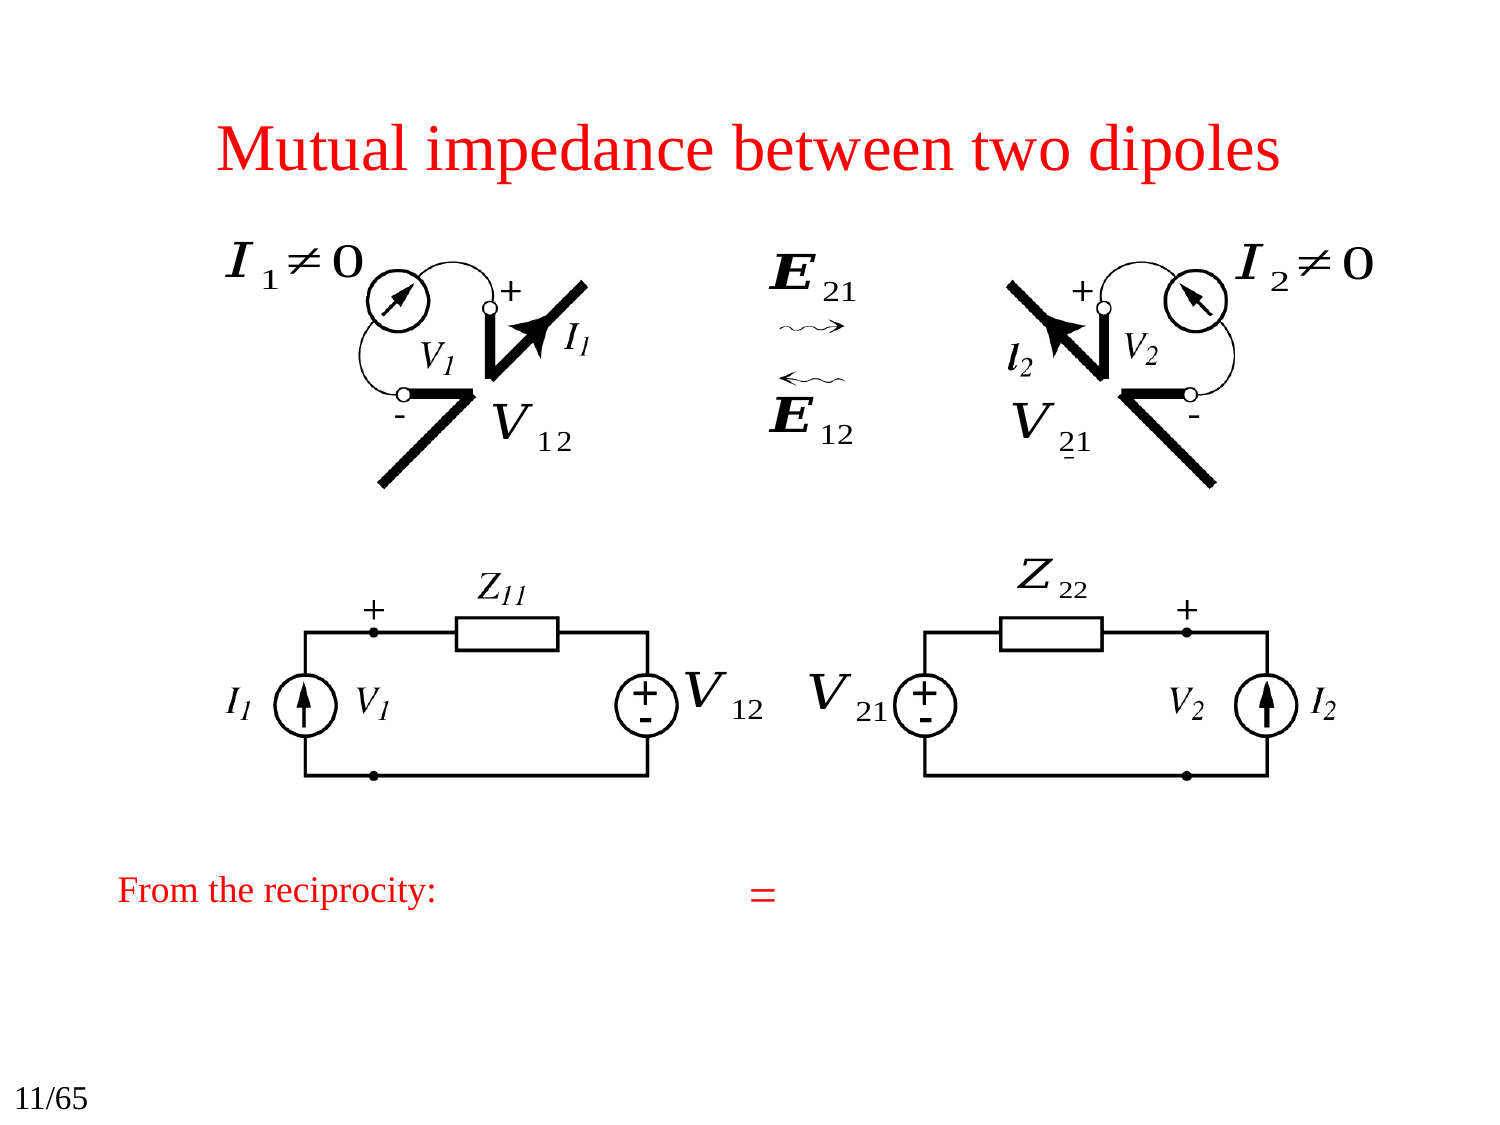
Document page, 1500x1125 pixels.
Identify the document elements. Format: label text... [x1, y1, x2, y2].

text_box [682, 553, 1389, 821]
text_box Mutual impedance between two dipoles [112, 74, 1388, 213]
title From the reciprocity: [102, 818, 1378, 957]
picture [224, 562, 682, 781]
picture [224, 237, 1338, 516]
